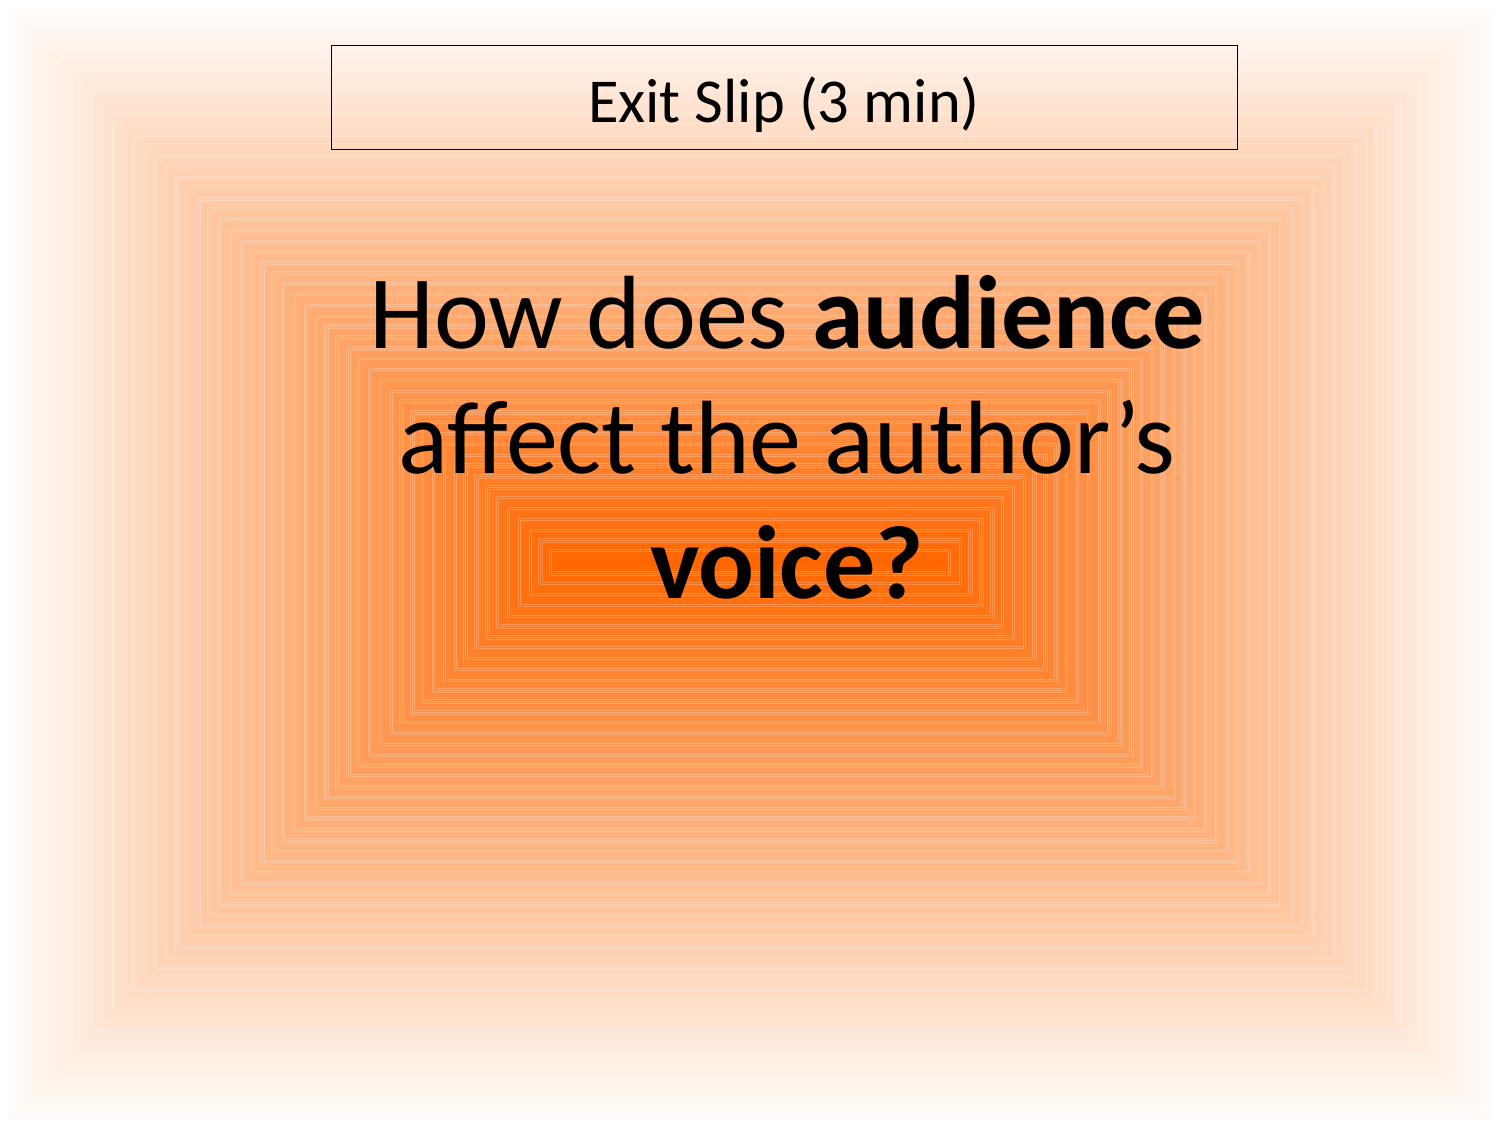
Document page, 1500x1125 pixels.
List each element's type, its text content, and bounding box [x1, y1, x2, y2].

text_box How does audience affect the author’s voice? [287, 237, 1288, 753]
text_box Exit Slip (3 min) [331, 45, 1238, 150]
